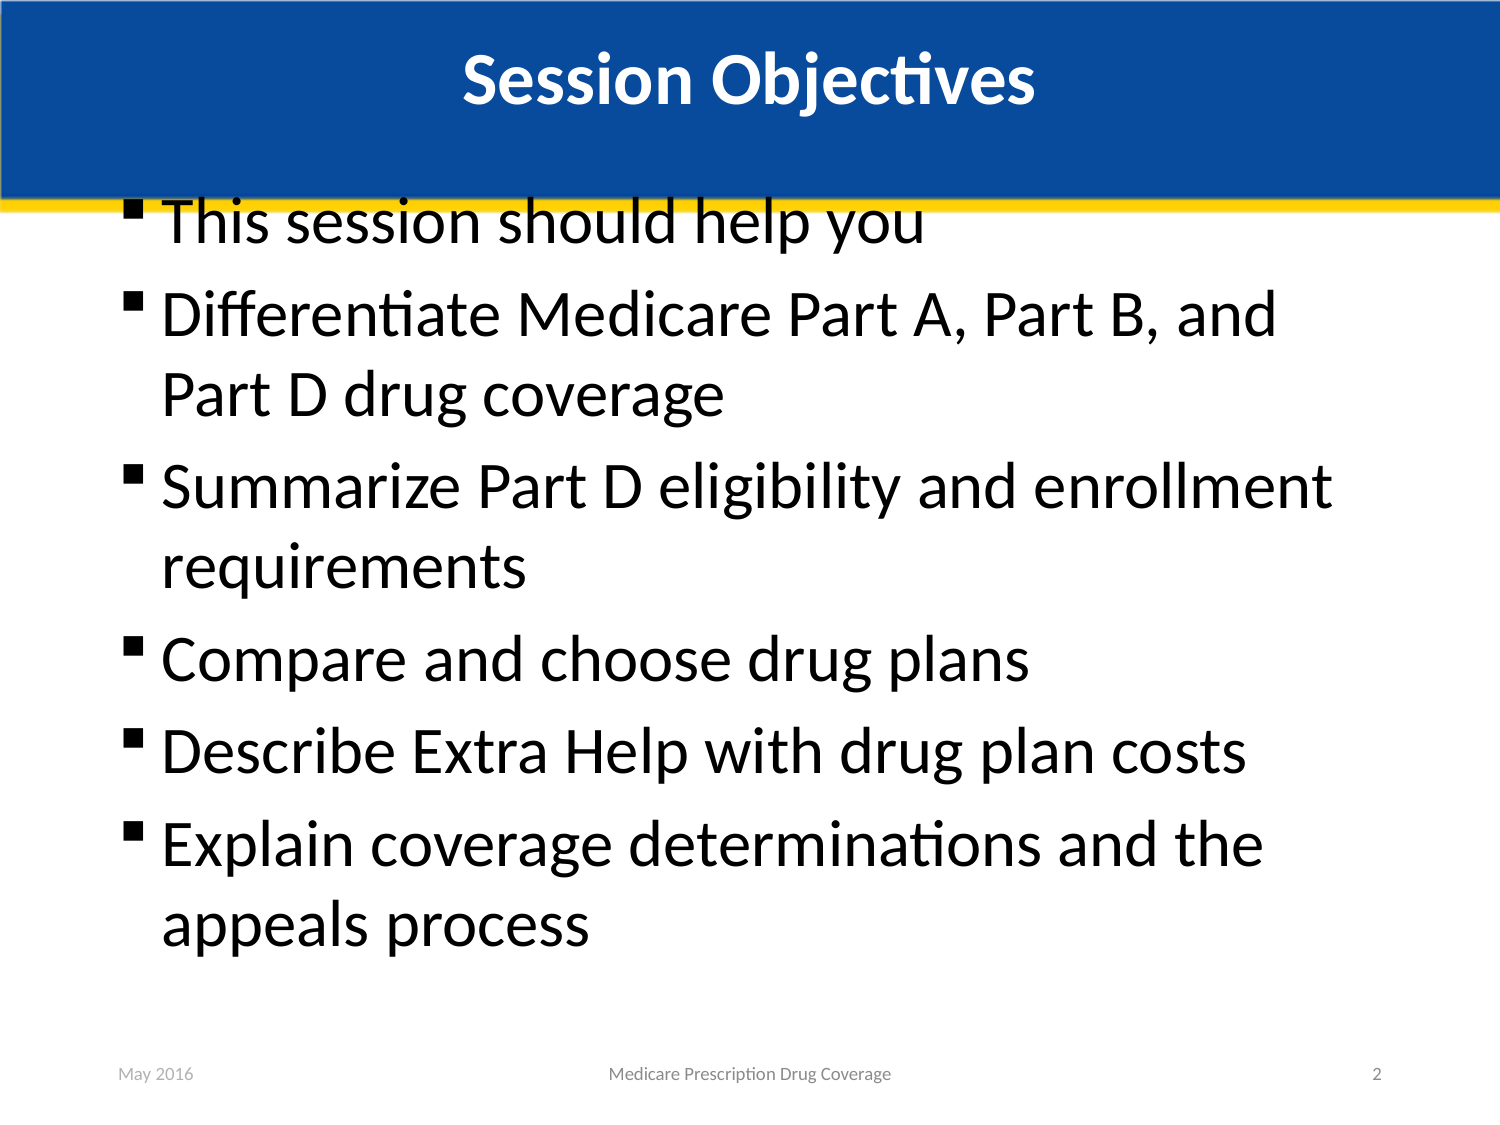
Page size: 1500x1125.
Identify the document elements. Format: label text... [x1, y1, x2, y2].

title Session Objectives [0, 1, 1500, 160]
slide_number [103, 1042, 441, 1103]
picture [0, 160, 1500, 1125]
slide_number 2 [1059, 1042, 1397, 1103]
footer Medicare Prescription Drug Coverage [496, 1042, 1004, 1103]
list This session should help you Differentiate Medicare Part A, Part B, and Part D drug coverage Summarize Part D eligibility and enrollment requirements Compare and choose drug plans Describe Extra Help with drug plan costs Explain coverage determinations and the appeals process [103, 169, 1397, 1014]
